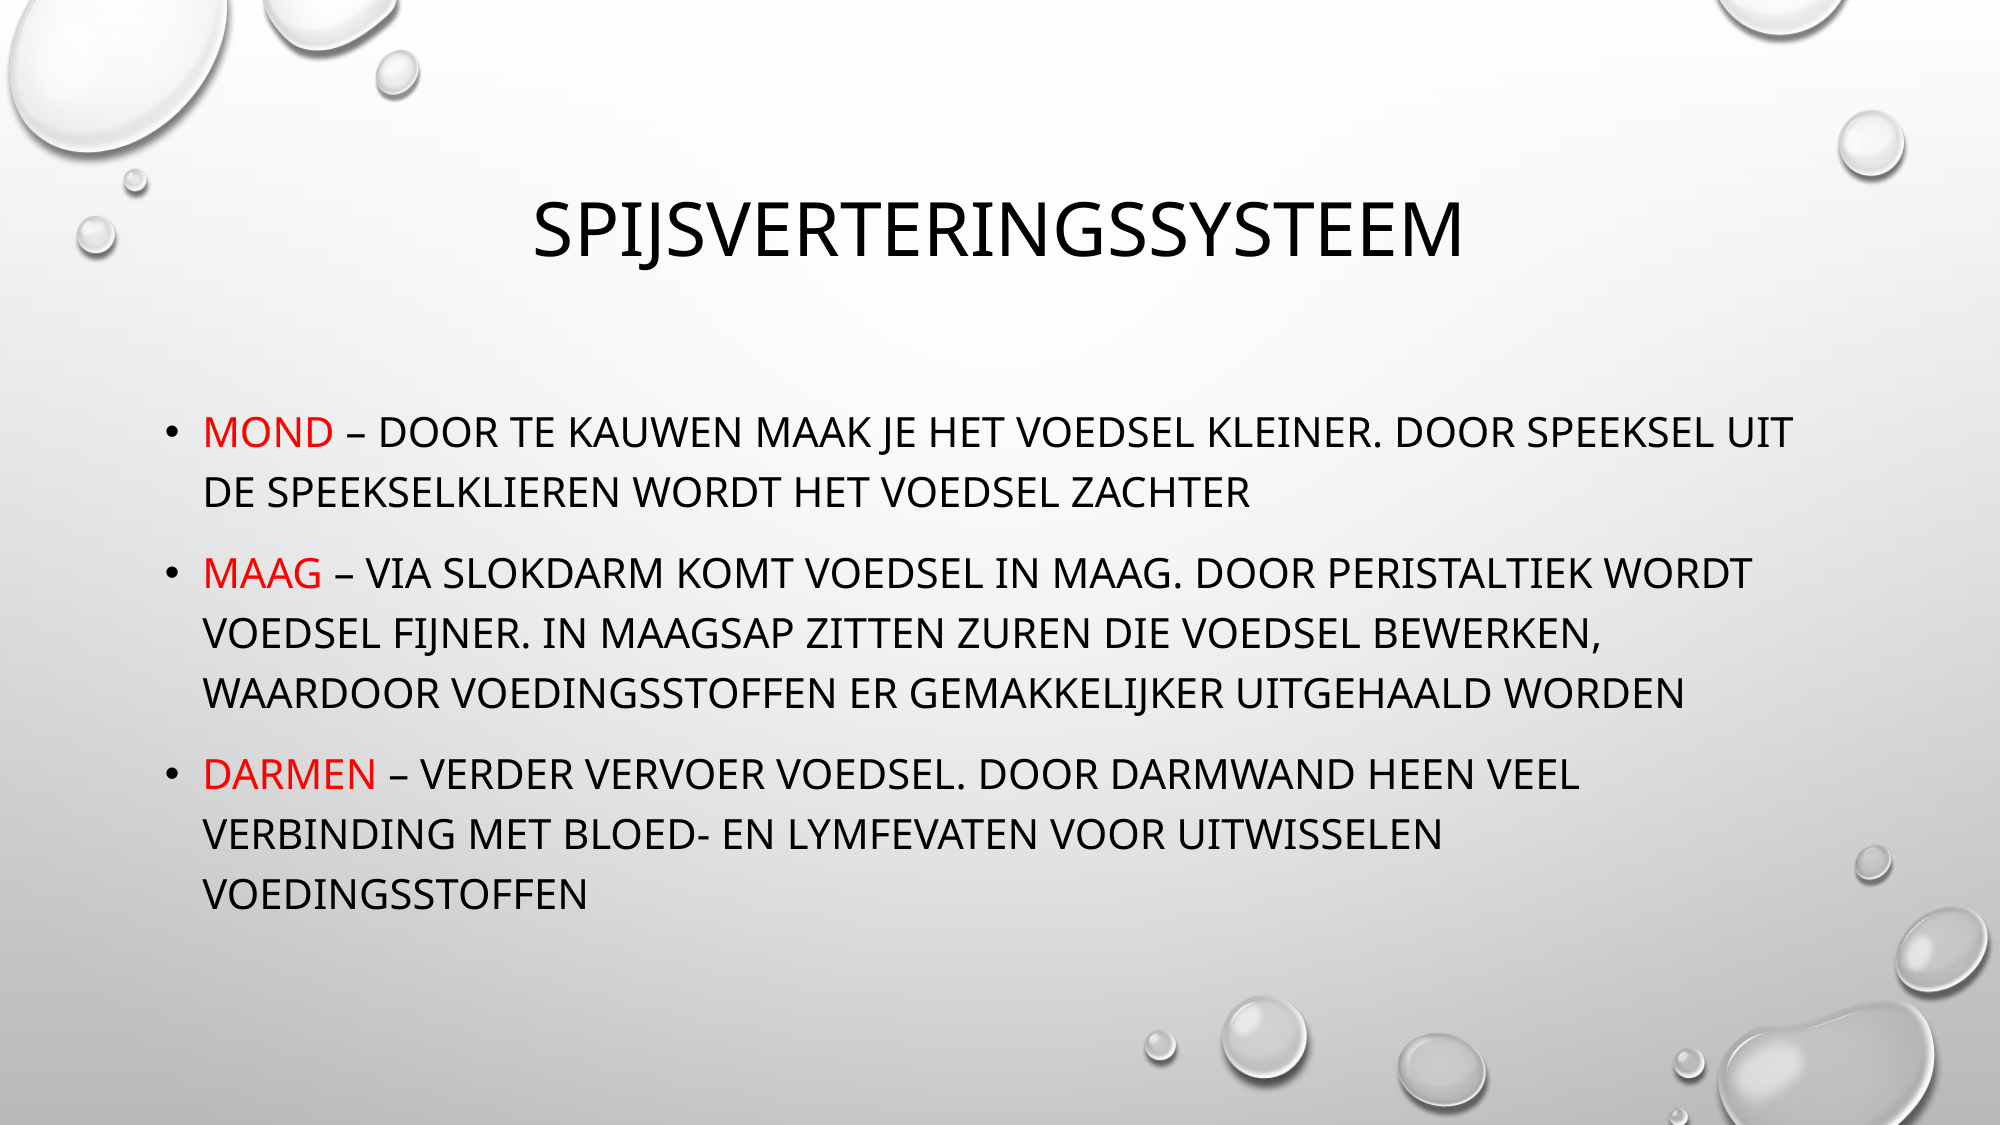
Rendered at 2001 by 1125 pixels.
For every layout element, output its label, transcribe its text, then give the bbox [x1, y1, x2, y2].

list Mond – door te kauwen maak je het voedsel kleiner. Door speeksel uit de speekselklieren wordt het voedsel zachter Maag – via slokdarm komt voedsel in maag. Door peristaltiek wordt voedsel fijner. In maagsap zitten zuren die voedsel bewerken, waardoor voedingsstoffen er gemakkelijker uitgehaald worden Darmen – verder vervoer voedsel. Door darmwand heen veel verbinding met bloed- en lymfevaten voor uitwisselen voedingsstoffen [149, 388, 1850, 950]
title spijsverteringssysteem [149, 101, 1851, 364]
picture [0, 0, 2000, 1125]
